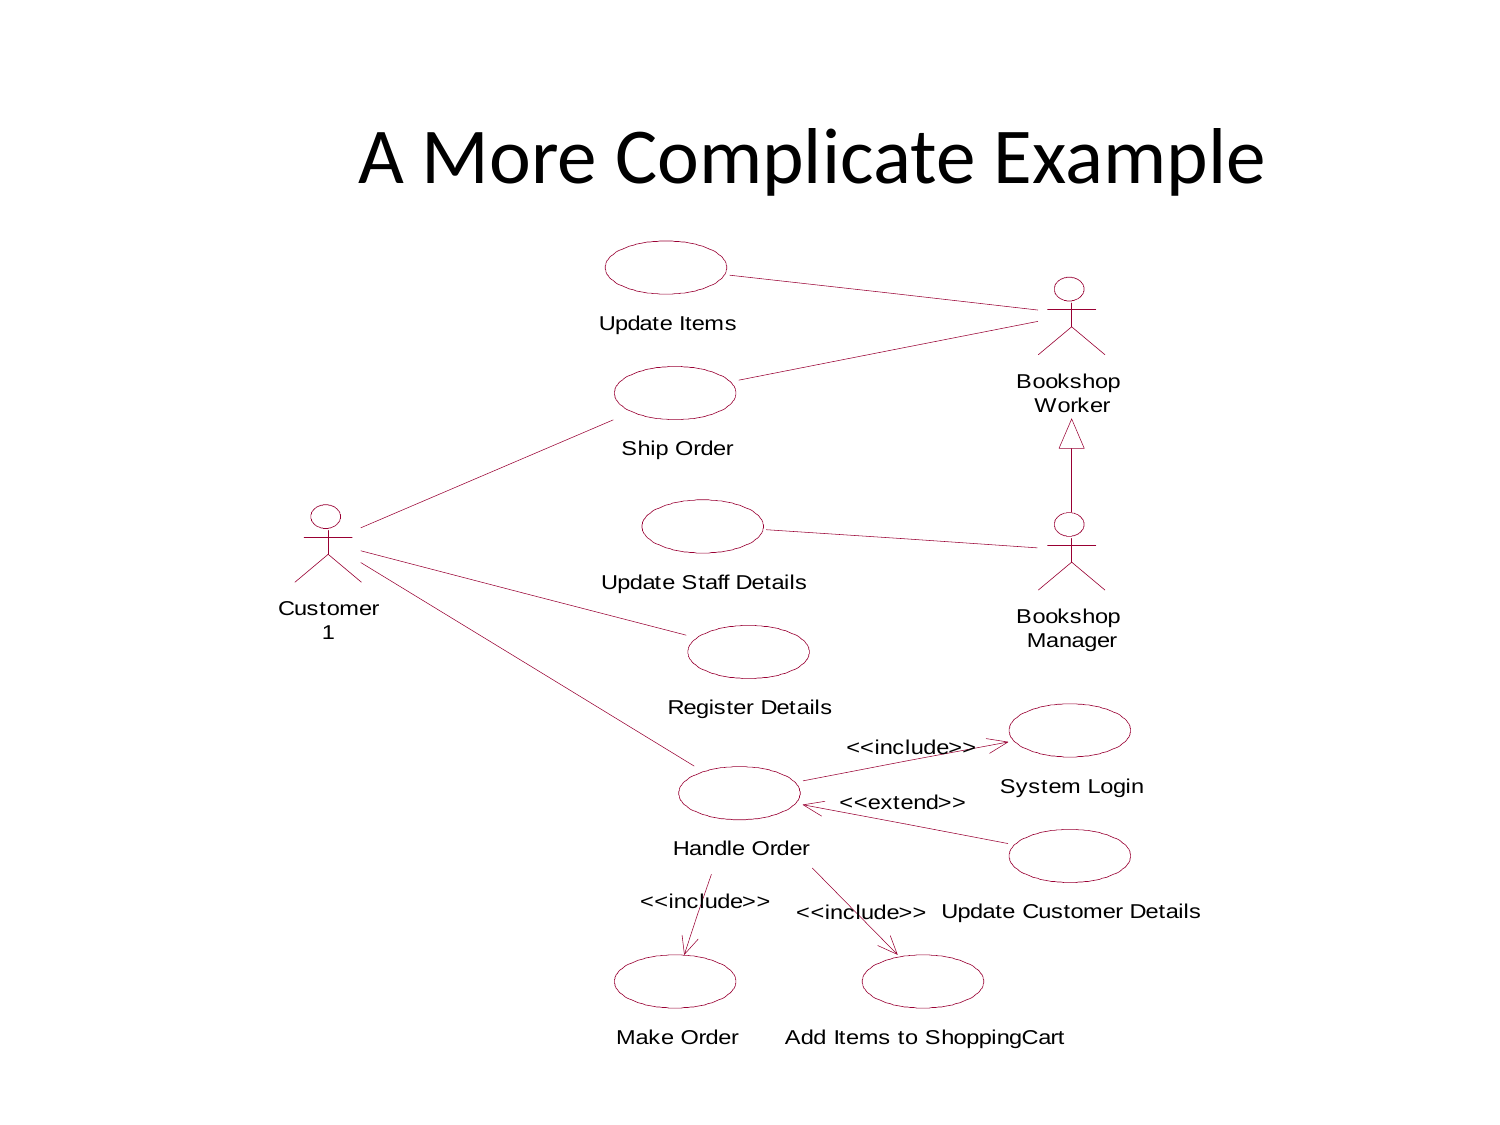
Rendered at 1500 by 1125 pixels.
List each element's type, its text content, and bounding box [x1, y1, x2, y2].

picture [182, 195, 1306, 1118]
title A More Complicate Example [174, 62, 1450, 241]
